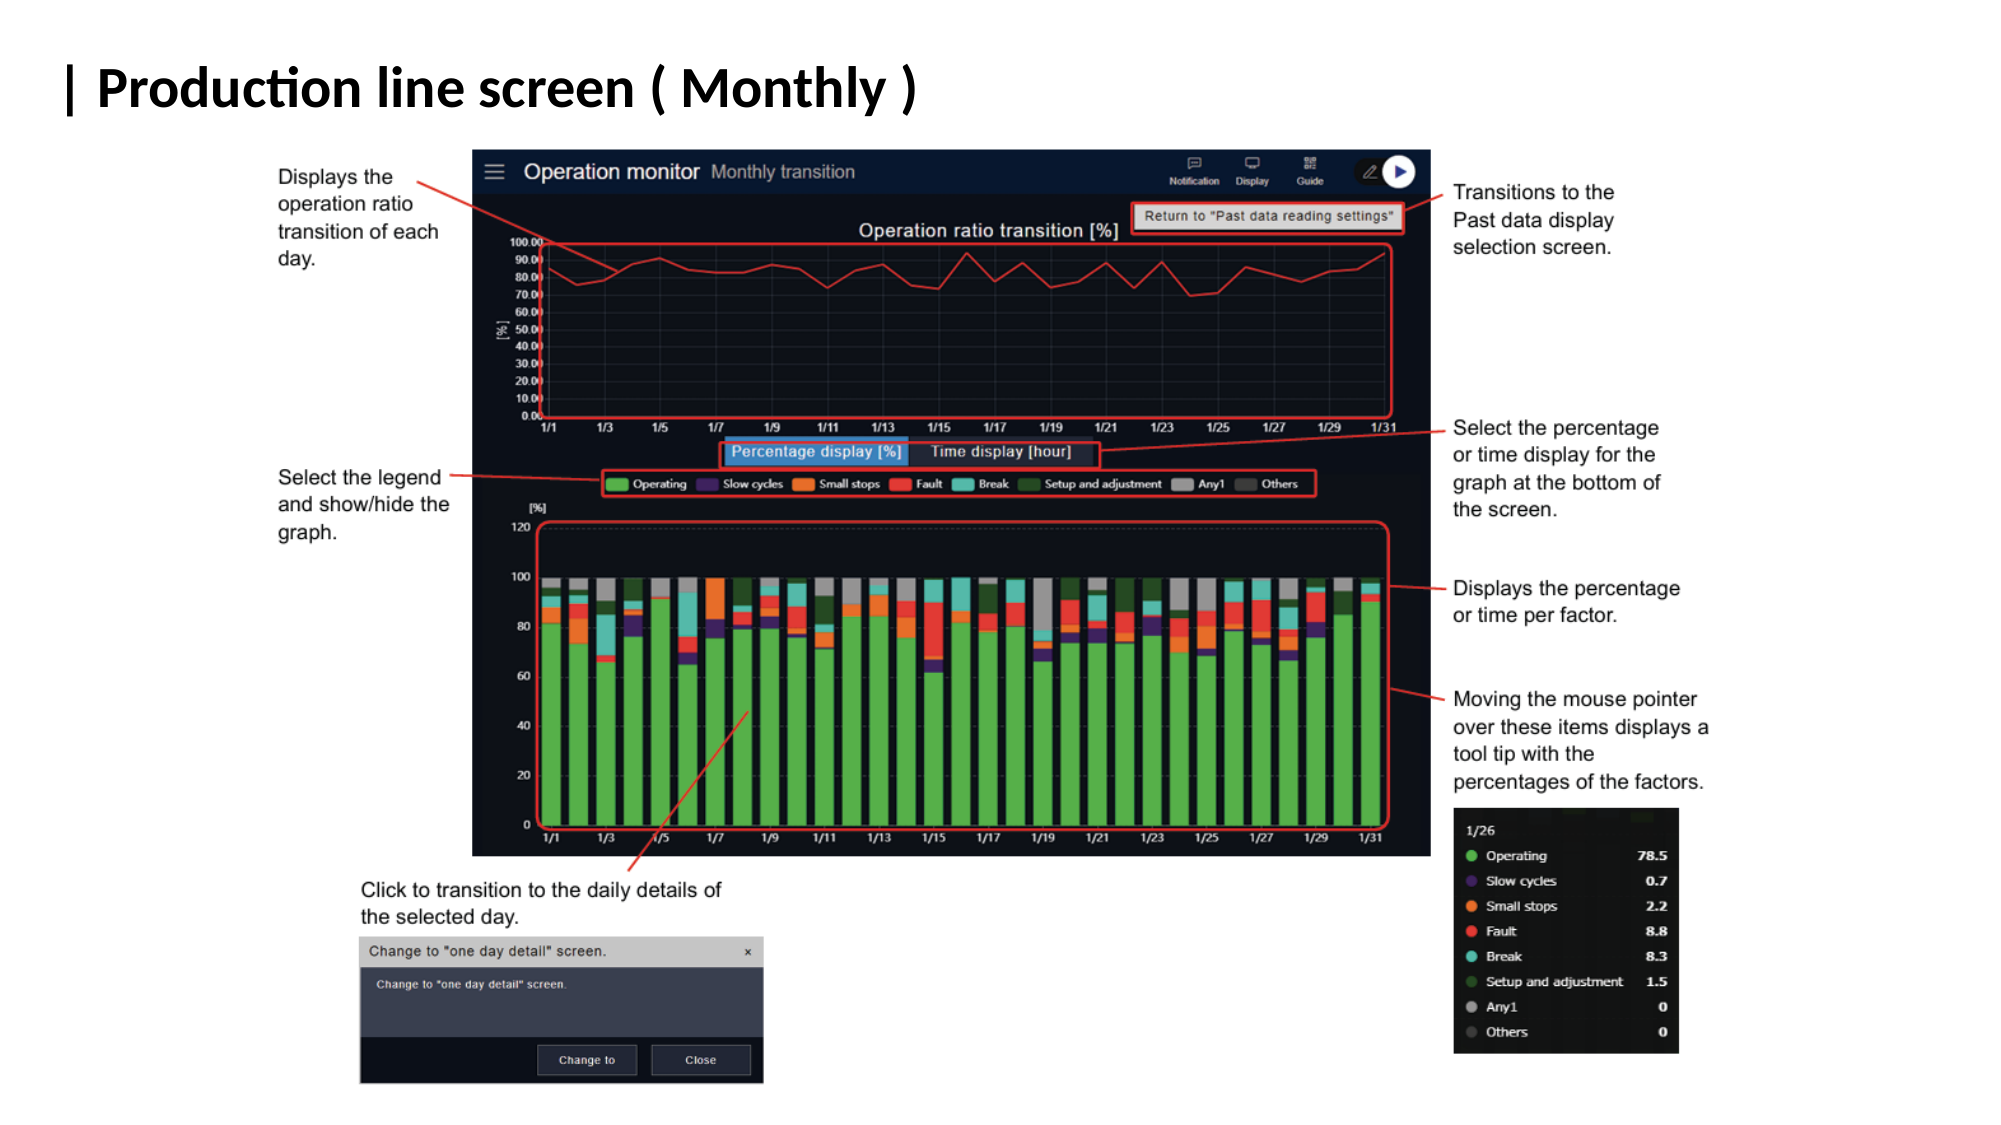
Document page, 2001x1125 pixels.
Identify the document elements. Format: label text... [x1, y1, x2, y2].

text_box | Production line screen ( Monthly ) [41, 42, 934, 127]
picture [275, 128, 1725, 1092]
